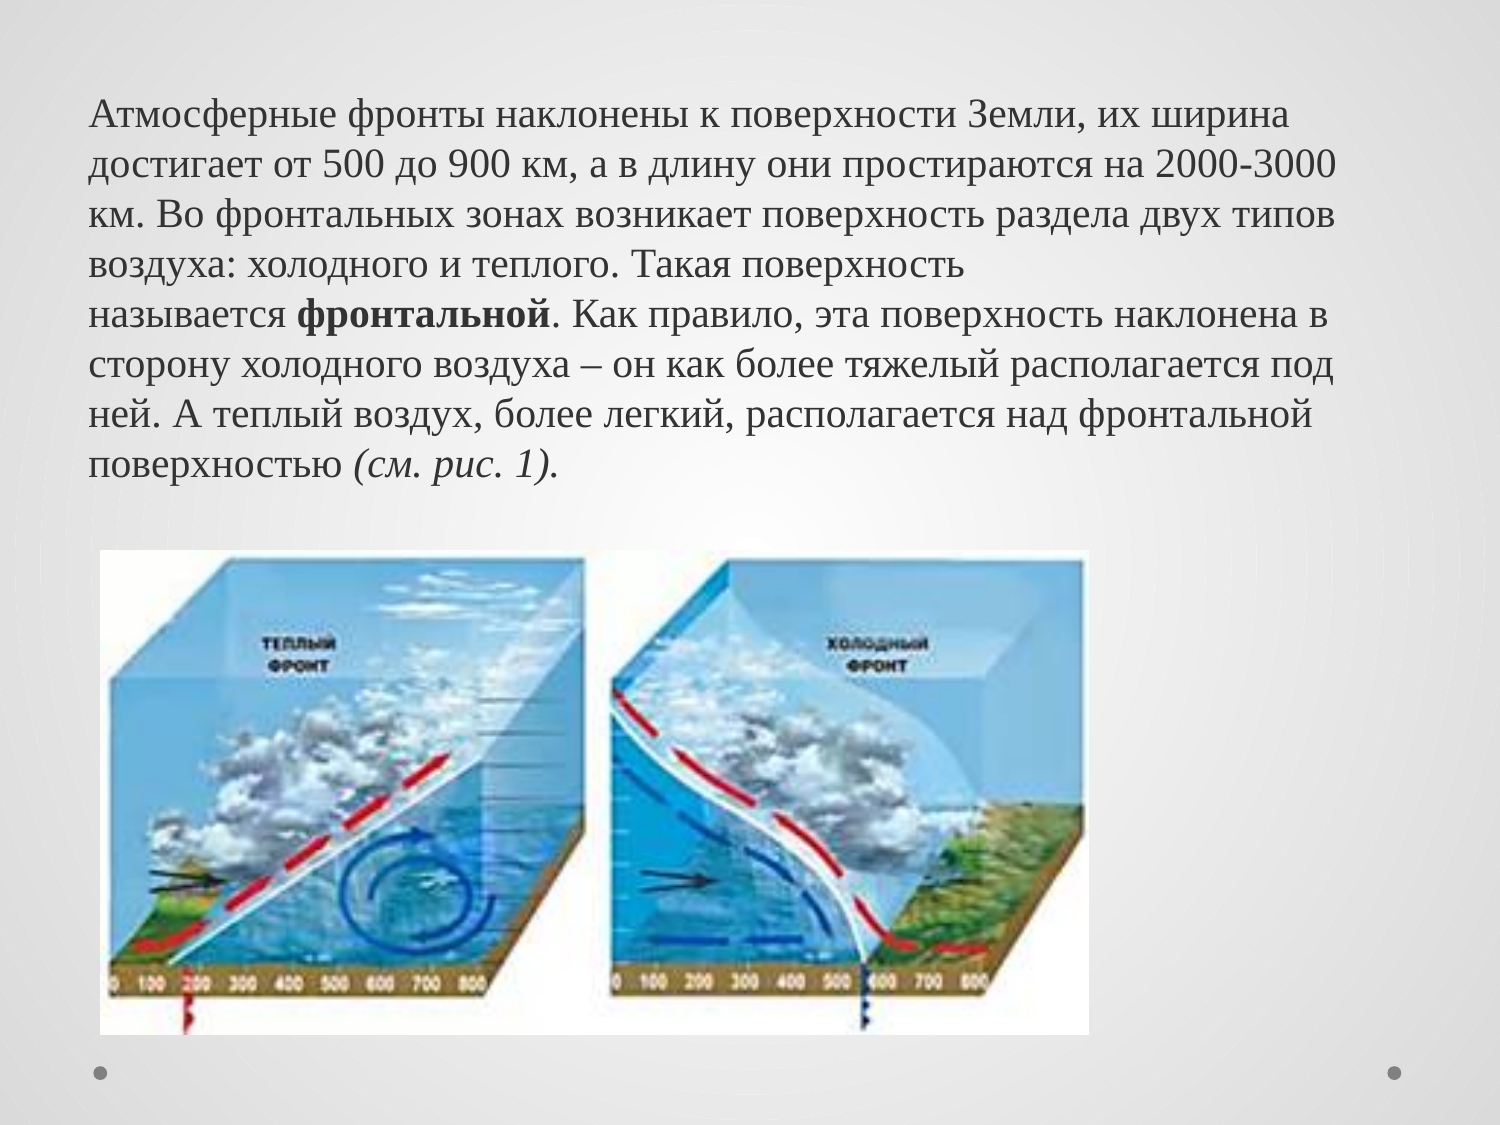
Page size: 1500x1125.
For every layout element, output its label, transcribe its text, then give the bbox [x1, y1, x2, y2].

text_box Атмосферные фронты наклонены к поверхности Земли, их ширина достигает от 500 до 900 км, а в длину они простираются на 2000-3000 км. Во фронтальных зонах возникает поверхность раздела двух типов воздуха: холодного и теплого. Такая поверхность называется фронтальной. Как правило, эта поверхность наклонена в сторону холодного воздуха – он как более тяжелый располагается под ней. А теплый воздух, более легкий, располагается над фронтальной поверхностью (см. рис. 1). [73, 78, 1421, 493]
picture [100, 550, 1090, 1035]
